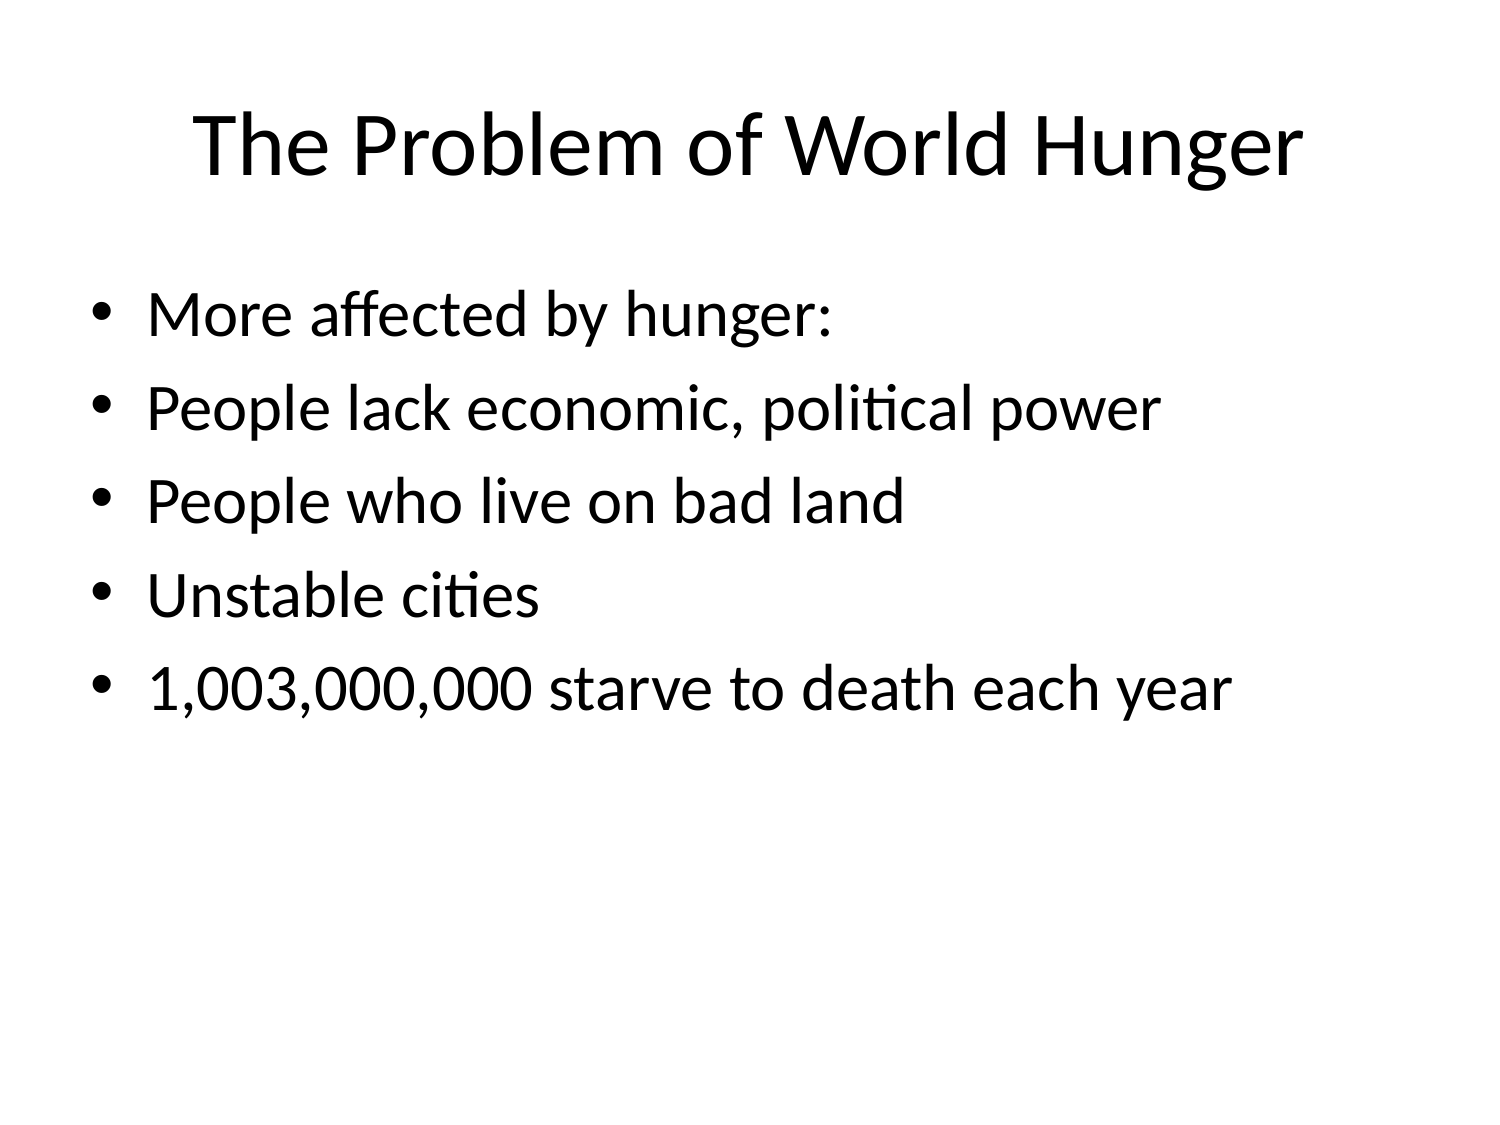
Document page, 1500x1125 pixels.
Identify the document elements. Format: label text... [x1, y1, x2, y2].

title The Problem of World Hunger [75, 45, 1425, 233]
list More affected by hunger: People lack economic, political power People who live on bad land Unstable cities 1,003,000,000 starve to death each year [75, 262, 1425, 1005]
